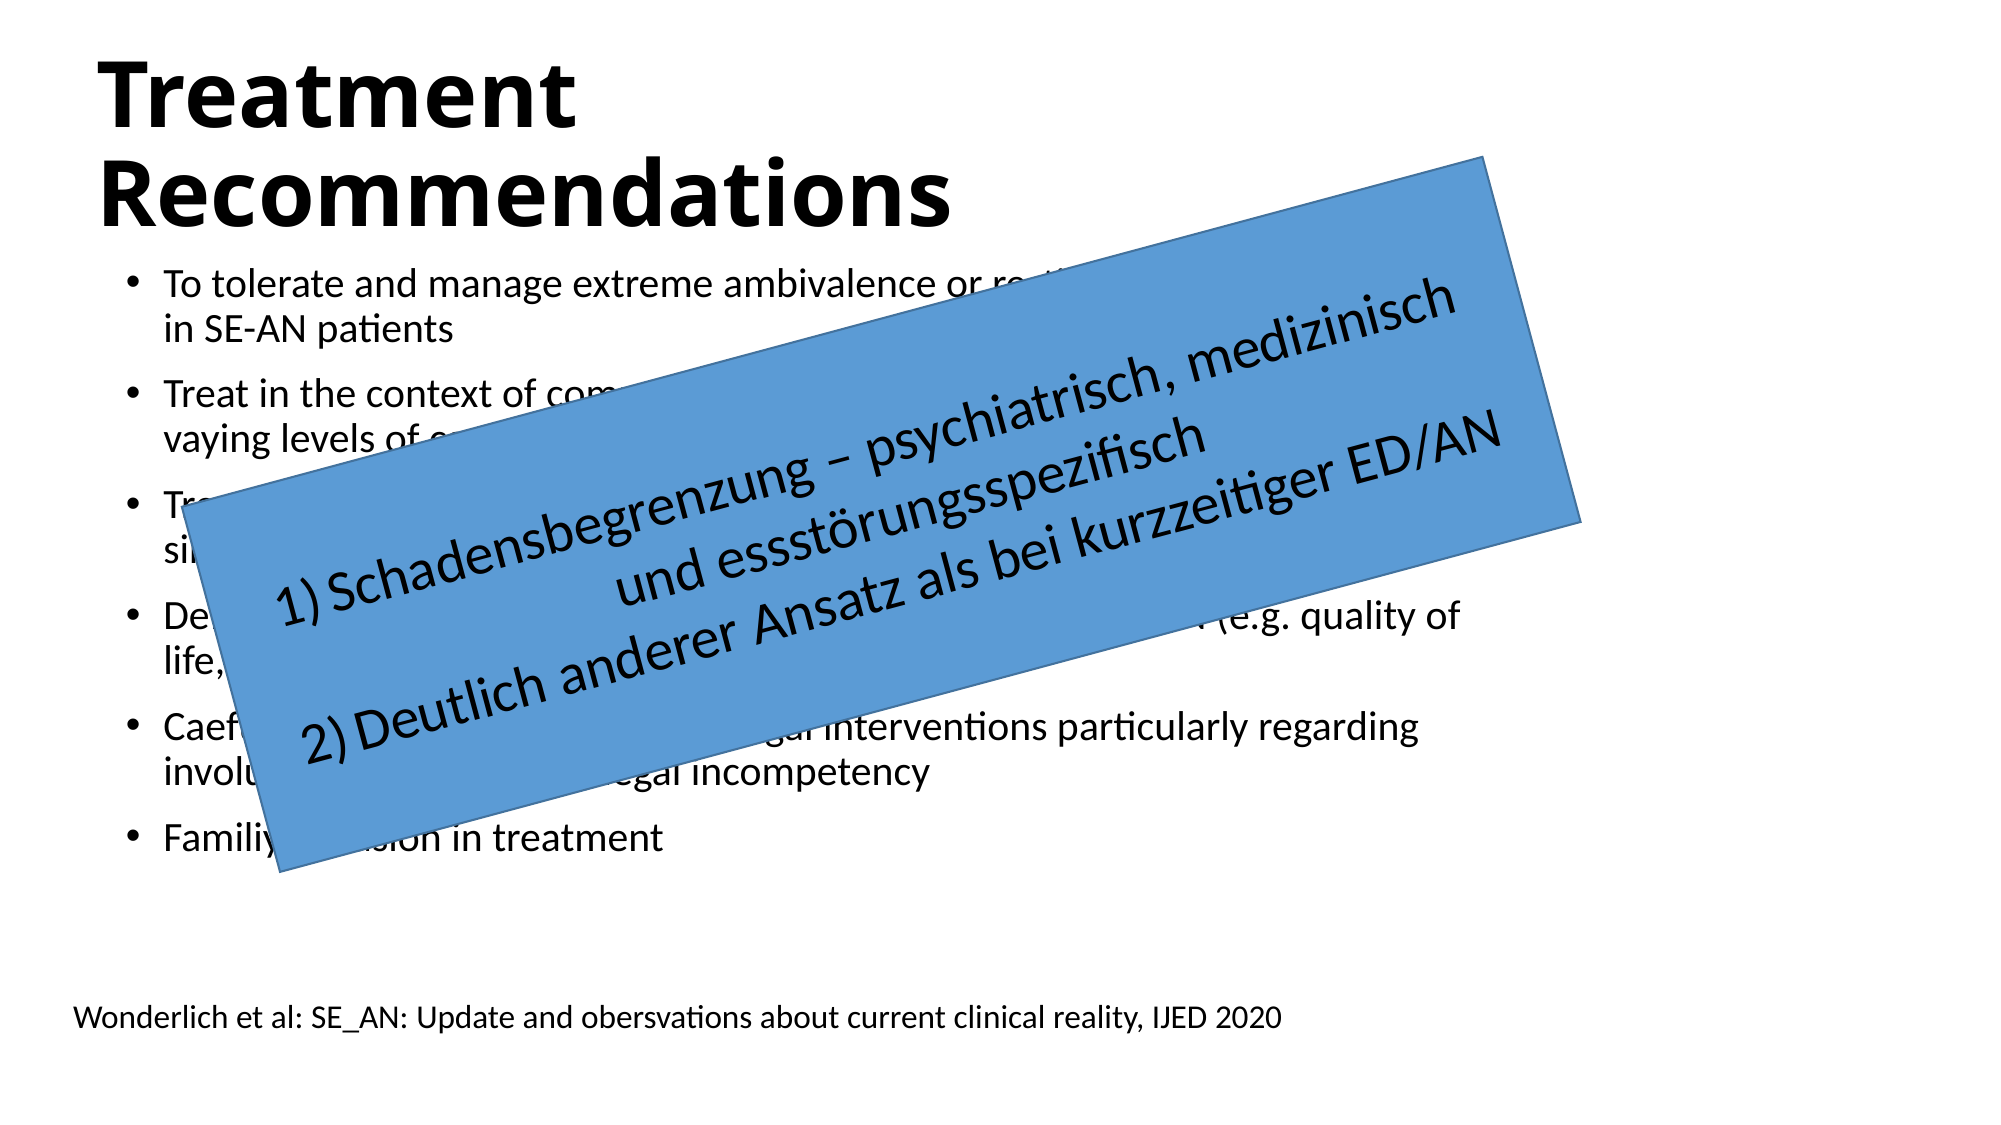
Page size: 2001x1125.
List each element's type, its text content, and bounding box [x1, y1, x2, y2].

text_box Wonderlich et al: SE_AN: Update and obersvations about current clinical reality, IJED 2020 [58, 987, 1417, 1043]
text_box Schadensbegrenzung – psychiatrisch, medizinisch und essstörungsspezifisch Deutlich anderer Ansatz als bei kurzzeitiger ED/AN [180, 155, 1582, 874]
list To tolerate and manage extreme ambivalence or restistance to weight regain in SE-AN patients Treat in the context of comprehensive, multidisciplinary team that can provide vaying levels of care Treatment approach that might be considered psychiatric rehabilitation similar as in other psychiatric disorders such as schizophrenia. Define other treatment targets as compared to short term AN (e.g. quality of life, social adjustment) Caefully consider judicious use of legal interventions particularly regarding involuntary commitment, legal incompetency Familiy inclusion in treatment [110, 253, 1505, 929]
title Treatment Recommendations [81, 54, 1357, 242]
